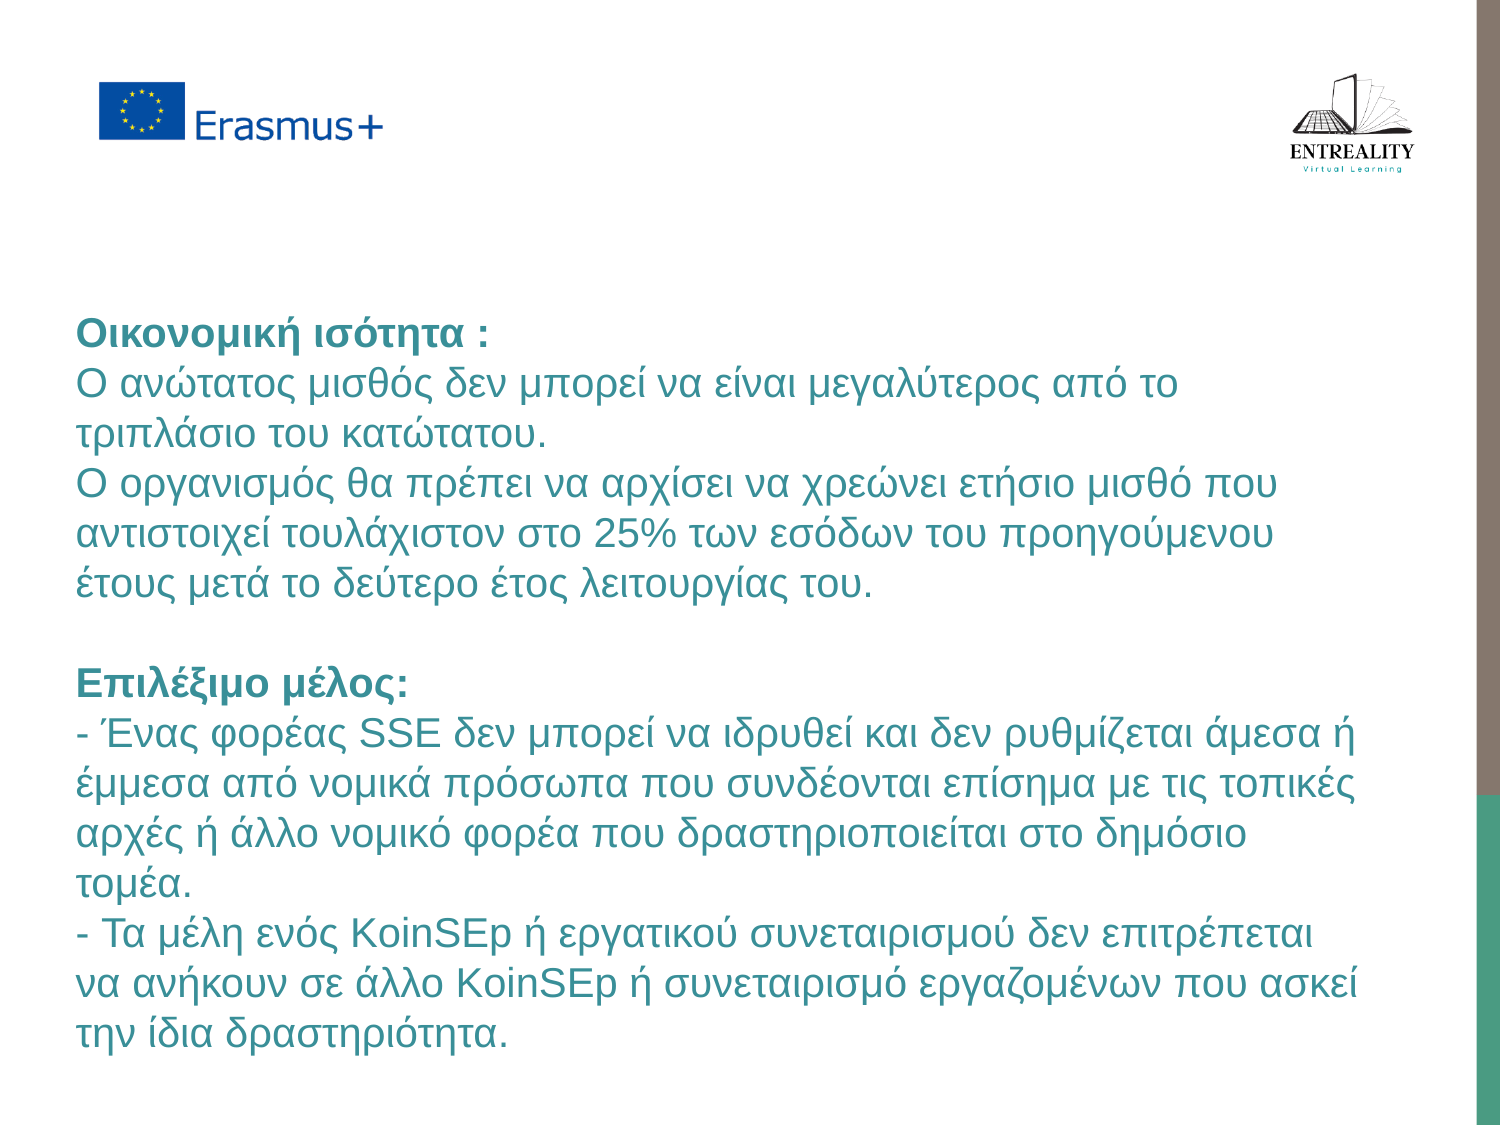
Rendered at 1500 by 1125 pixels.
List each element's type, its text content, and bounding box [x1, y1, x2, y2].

title Οικονομική ισότητα : Ο ανώτατος μισθός δεν μπορεί να είναι μεγαλύτερος από το τριπλάσιο του κατώτατου. Ο οργανισμός θα πρέπει να αρχίσει να χρεώνει ετήσιο μισθό που αντιστοιχεί τουλάχιστον στο 25% των εσόδων του προηγούμενου έτους μετά το δεύτερο έτος λειτουργίας του. Επιλέξιμο μέλος: - Ένας φορέας SSE δεν μπορεί να ιδρυθεί και δεν ρυθμίζεται άμεσα ή έμμεσα από νομικά πρόσωπα που συνδέονται επίσημα με τις τοπικές αρχές ή άλλο νομικό φορέα που δραστηριοποιείται στο δημόσιο τομέα. - Τα μέλη ενός KoinSEp ή εργατικού συνεταιρισμού δεν επιτρέπεται να ανήκουν σε άλλο KoinSEp ή συνεταιρισμό εργαζομένων που ασκεί την ίδια δραστηριότητα. [60, 382, 1385, 1010]
picture [1246, 17, 1458, 229]
subtitle [105, 656, 1301, 751]
picture [81, 64, 399, 156]
